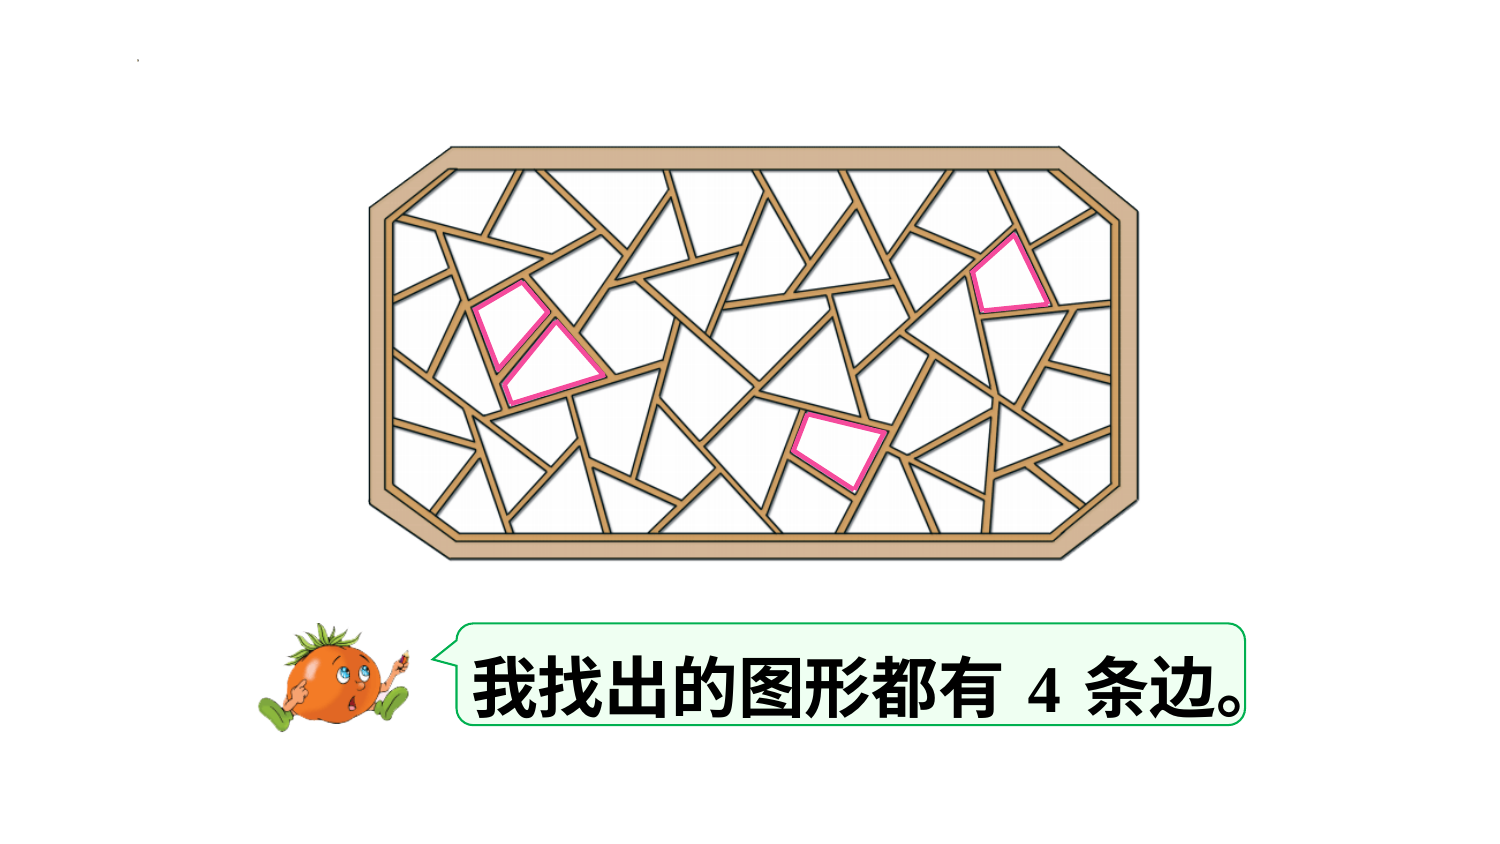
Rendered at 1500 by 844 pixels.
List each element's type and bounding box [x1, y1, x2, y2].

text_box [504, 320, 606, 404]
text_box [792, 414, 886, 490]
text_box [254, 622, 1245, 737]
text_box [971, 233, 1049, 312]
text_box [473, 281, 549, 371]
picture [339, 135, 1161, 569]
